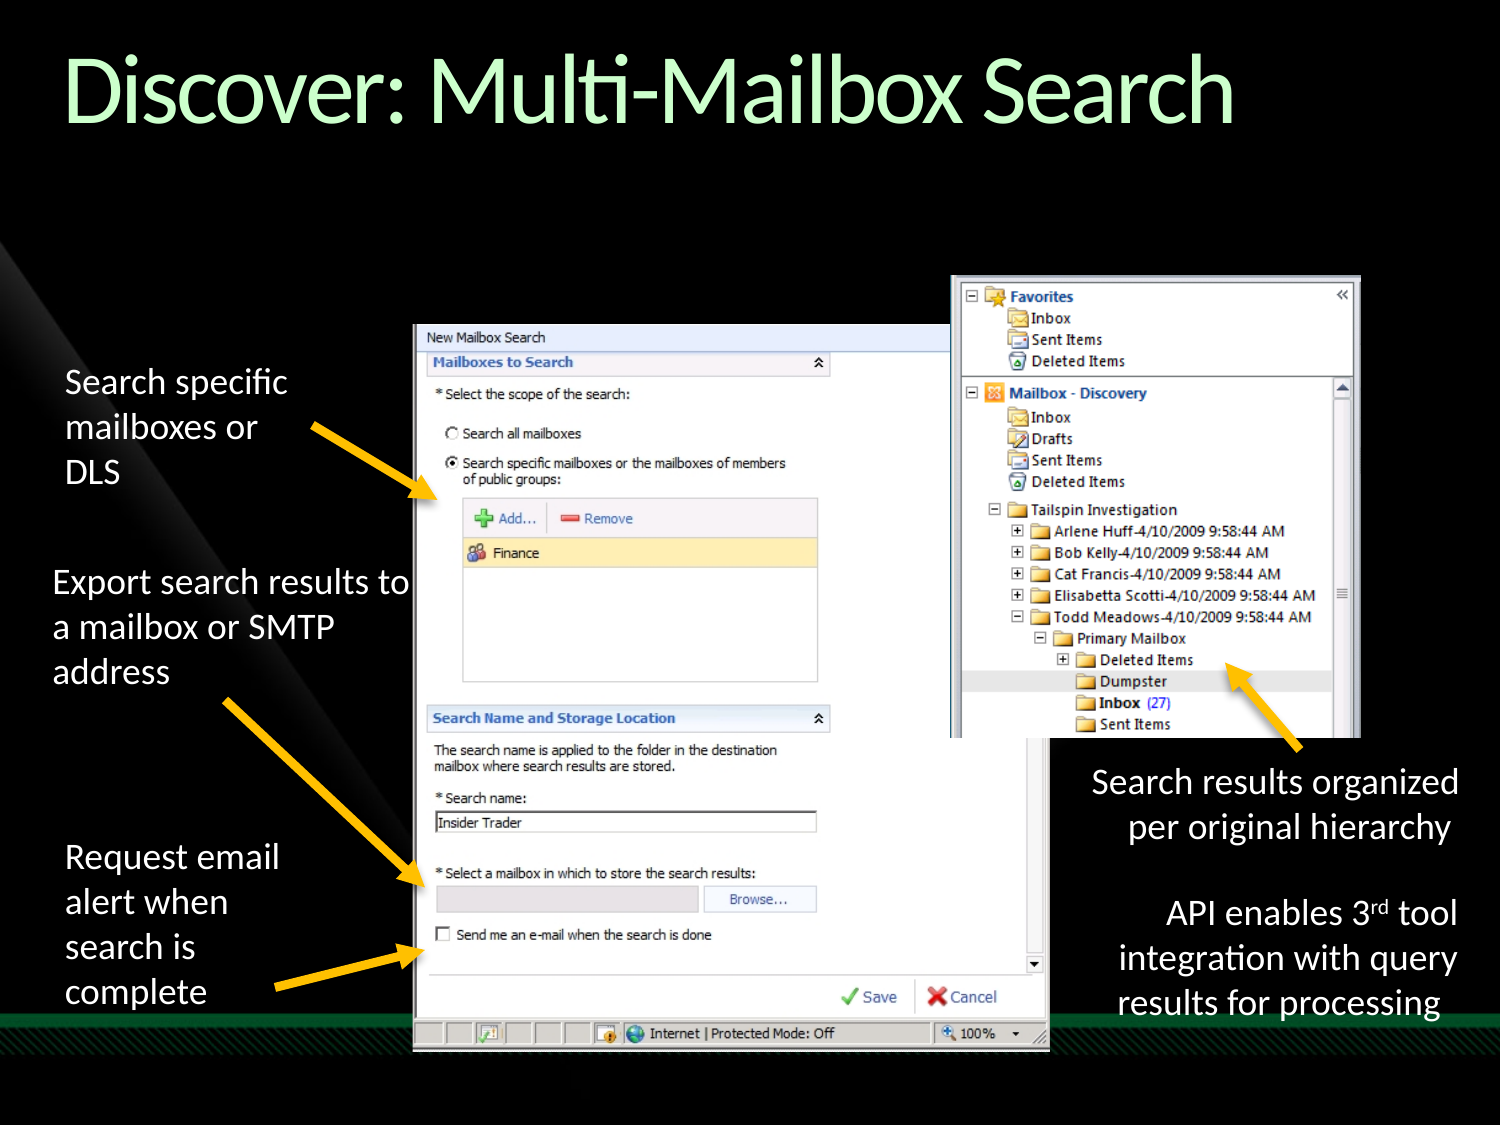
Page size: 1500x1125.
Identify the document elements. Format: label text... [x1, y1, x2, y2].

picture [0, 0, 1500, 1125]
text_box Search specific mailboxes or DLS [49, 349, 338, 560]
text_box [274, 949, 426, 988]
text_box Export search results to a mailbox or SMTP address [37, 549, 406, 745]
text_box Request email alert when search is complete [50, 824, 300, 1080]
text_box Search results organized per original hierarchy [1074, 749, 1475, 915]
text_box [224, 699, 426, 888]
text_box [312, 424, 438, 501]
text_box API enables 3rd tool integration with query results for processing [1072, 880, 1473, 1031]
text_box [1218, 668, 1307, 744]
title Discover: Multi-Mailbox Search [62, 37, 1438, 147]
